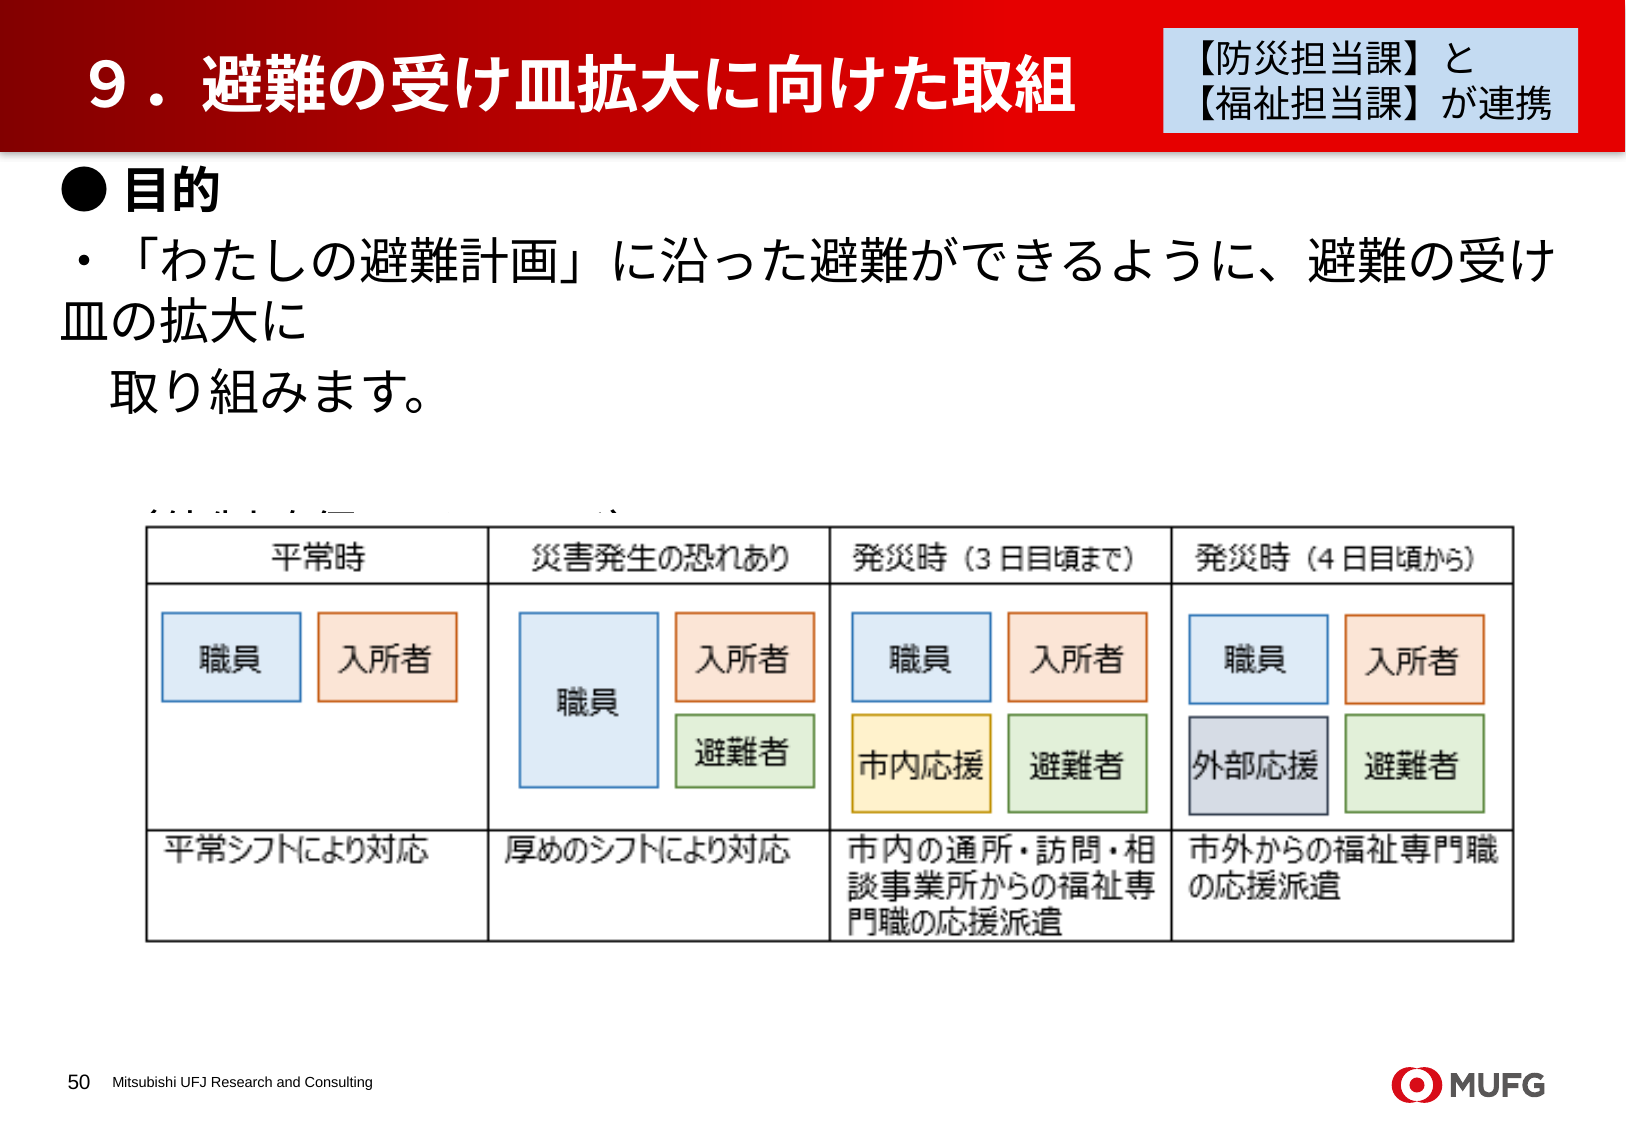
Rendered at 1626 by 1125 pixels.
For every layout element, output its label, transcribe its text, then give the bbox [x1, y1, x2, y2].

picture [128, 512, 1524, 952]
title ９．避難の受け皿拡大に向けた取組 [67, 42, 1163, 120]
text_box ●目的 ・「わたしの避難計画」に沿った避難ができるように、避難の受け皿の拡大に 取り組みます。 （体制確保のイメージ） [50, 149, 1608, 624]
text_box 【防災担当課】と 【福祉担当課】が連携 [1163, 28, 1579, 133]
